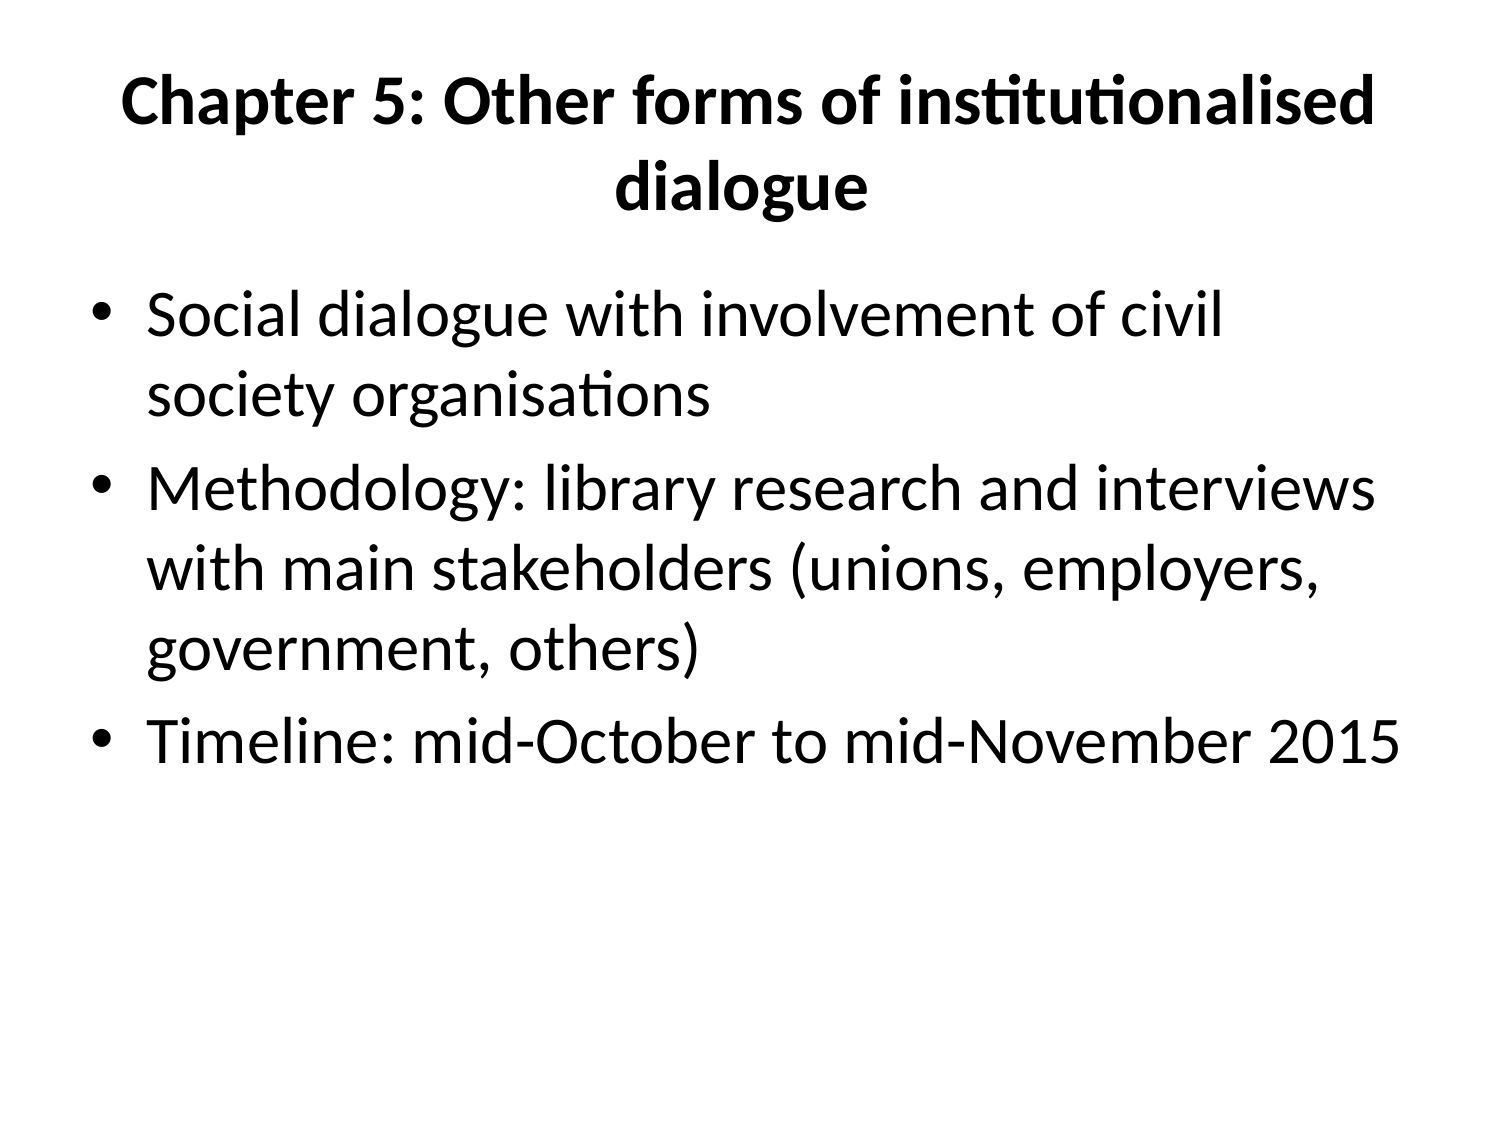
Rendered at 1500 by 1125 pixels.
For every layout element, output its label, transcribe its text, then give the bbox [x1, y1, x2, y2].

list Social dialogue with involvement of civil society organisations Methodology: library research and interviews with main stakeholders (unions, employers, government, others) Timeline: mid-October to mid-November 2015 [75, 262, 1425, 1005]
title Chapter 5: Other forms of institutionalised dialogue [75, 45, 1425, 233]
